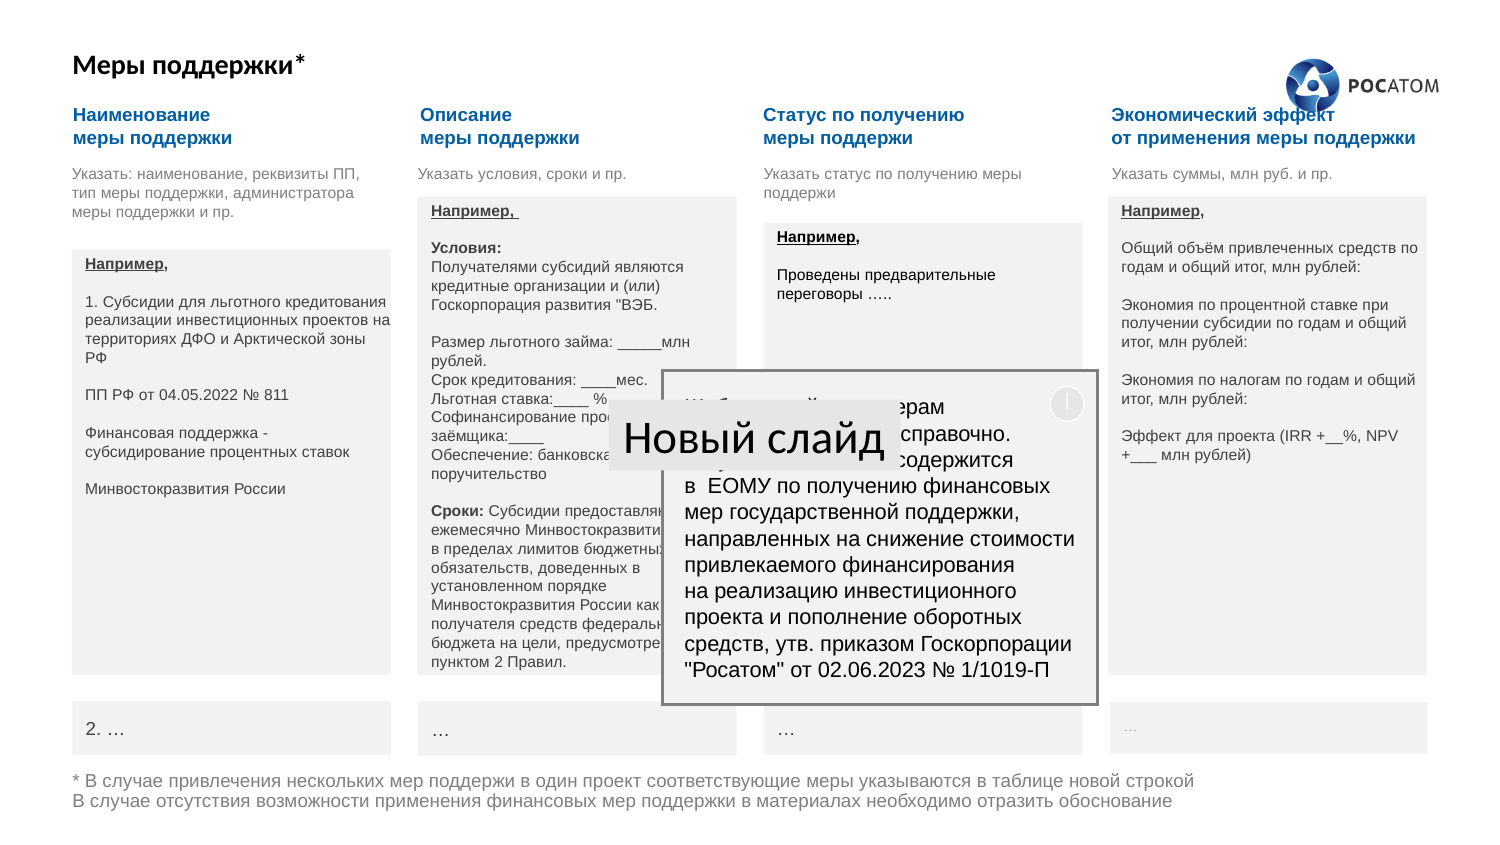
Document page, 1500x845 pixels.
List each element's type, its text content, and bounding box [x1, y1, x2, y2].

text_box Например, Условия: Получателями субсидий являются кредитные организации и (или) Госкорпорация развития "ВЭБ. Размер льготного займа: _____млн рублей. Срок кредитования: ____мес. Льготная ставка:____ % Софинансирование проекта со стороны заёмщика:____ Обеспечение: банковская гарантия/ либо поручительство Сроки: Субсидии предоставляются ежемесячно Минвостокразвития России в пределах лимитов бюджетных обязательств, доведенных в установленном порядке Минвостокразвития России как получателя средств федерального бюджета на цели, предусмотренные пунктом 2 Правил. [417, 195, 738, 676]
text_box … [763, 705, 1083, 755]
text_box Описание меры поддержки [420, 103, 694, 149]
text_box … [417, 700, 738, 757]
picture [0, 0, 1499, 845]
text_box Экономический эффект от применения меры поддержки [1130, 103, 1425, 149]
text_box Например, Общий объём привлеченных средств по годам и общий итог, млн рублей: Экономия по процентной ставке при получении субсидии по годам и общий итог, млн рублей: Экономия по налогам по годам и общий итог, млн рублей: Эффект для проекта (IRR +__%, NPV +___ млн рублей) [1107, 195, 1428, 676]
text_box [1049, 385, 1085, 423]
text_box Например, Проведены предварительные переговоры ….. [763, 222, 1083, 369]
text_box Например, 1. Cубсидии для льготного кредитования реализации инвестиционных проектов на территориях ДФО и Арктической зоны РФ ПП РФ от 04.05.2022 № 811 Финансовая поддержка - субсидирование процентных ставок Минвостокразвития России [71, 248, 392, 676]
text_box Указать условия, сроки и пр. [391, 159, 663, 188]
text_box Новый слайд [608, 399, 901, 471]
text_box Указать статус по получению меры поддержи [763, 159, 1083, 206]
text_box Шаблон слайда по мерам поддержки приведен справочно. Актуальный шаблон содержится в ЕОМУ по получению финансовых мер государственной поддержки, направленных на снижение стоимости привлекаемого финансирования на реализацию инвестиционного проекта и пополнение оборотных средств, утв. приказом Госкорпорации "Росатом" от 02.06.2023 № 1/1019-П [661, 369, 1099, 705]
title Меры поддержки* [72, 36, 1109, 90]
list * В случае привлечения нескольких мер поддержи в один проект соответствующие меры указываются в таблице новой строкой В случае отсутствия возможности применения финансовых мер поддержки в материалах необходимо отразить обоснование [72, 753, 1340, 812]
text_box 2. … [71, 700, 392, 755]
text_box Указать суммы, млн руб. и пр. [1108, 159, 1346, 188]
text_box Наименование меры поддержки [72, 103, 380, 149]
text_box Указать: наименование, реквизиты ПП, тип меры поддержки, администратора меры поддержки и пр. [71, 159, 387, 225]
text_box Статус по получению меры поддержи [763, 103, 1130, 149]
